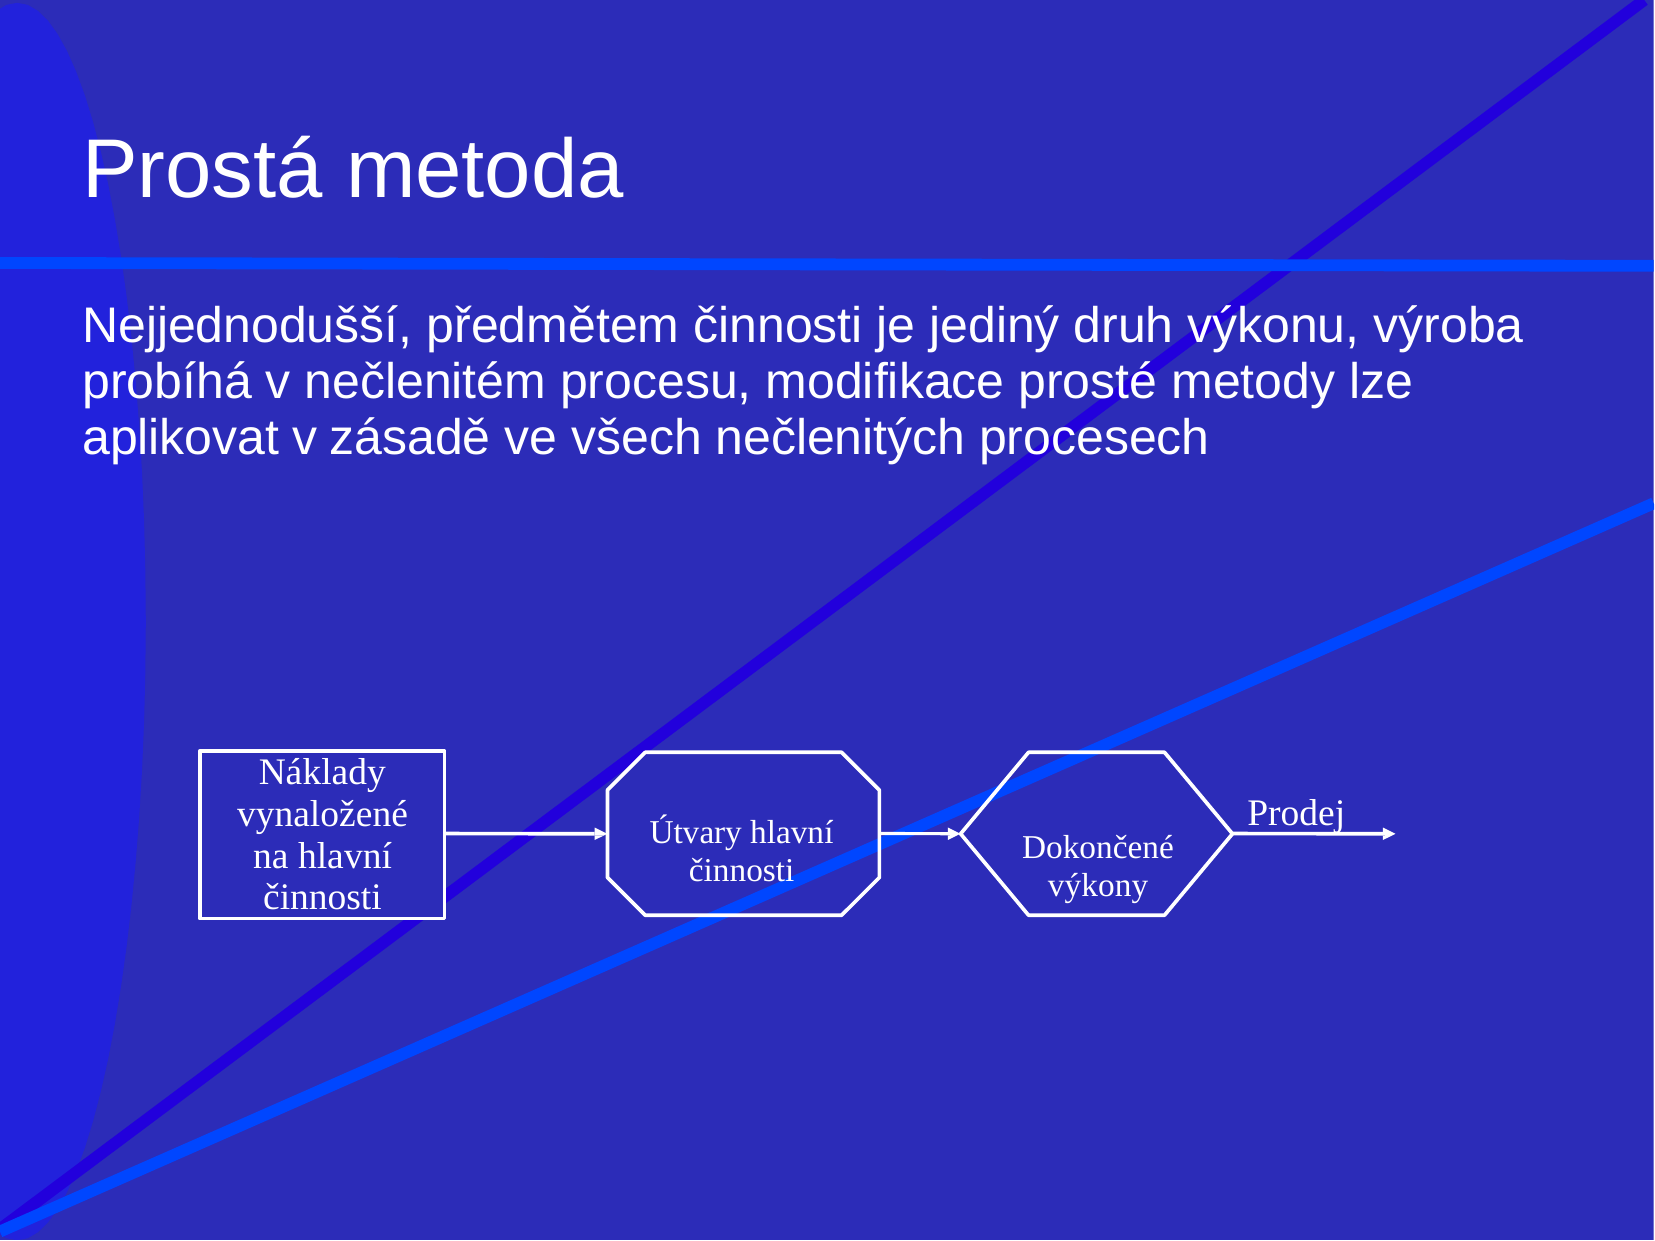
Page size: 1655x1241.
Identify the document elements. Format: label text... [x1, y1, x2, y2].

text_box [1232, 827, 1396, 841]
text_box [960, 752, 1232, 916]
text_box Náklady vynaložené na hlavní činnosti [199, 751, 445, 919]
text_box Dokončené výkony [1020, 826, 1177, 904]
title Prostá metoda [80, 64, 1574, 321]
text_box [607, 752, 880, 916]
text_box [878, 827, 960, 840]
text_box [444, 827, 607, 841]
text_box Nejjednodušší, předmětem činnosti je jediný druh výkonu, výroba probíhá v nečlenitém procesu, modifikace prosté metody lze aplikovat v zásadě ve všech nečlenitých procesech [80, 296, 1528, 465]
text_box Prodej [1245, 788, 1348, 834]
